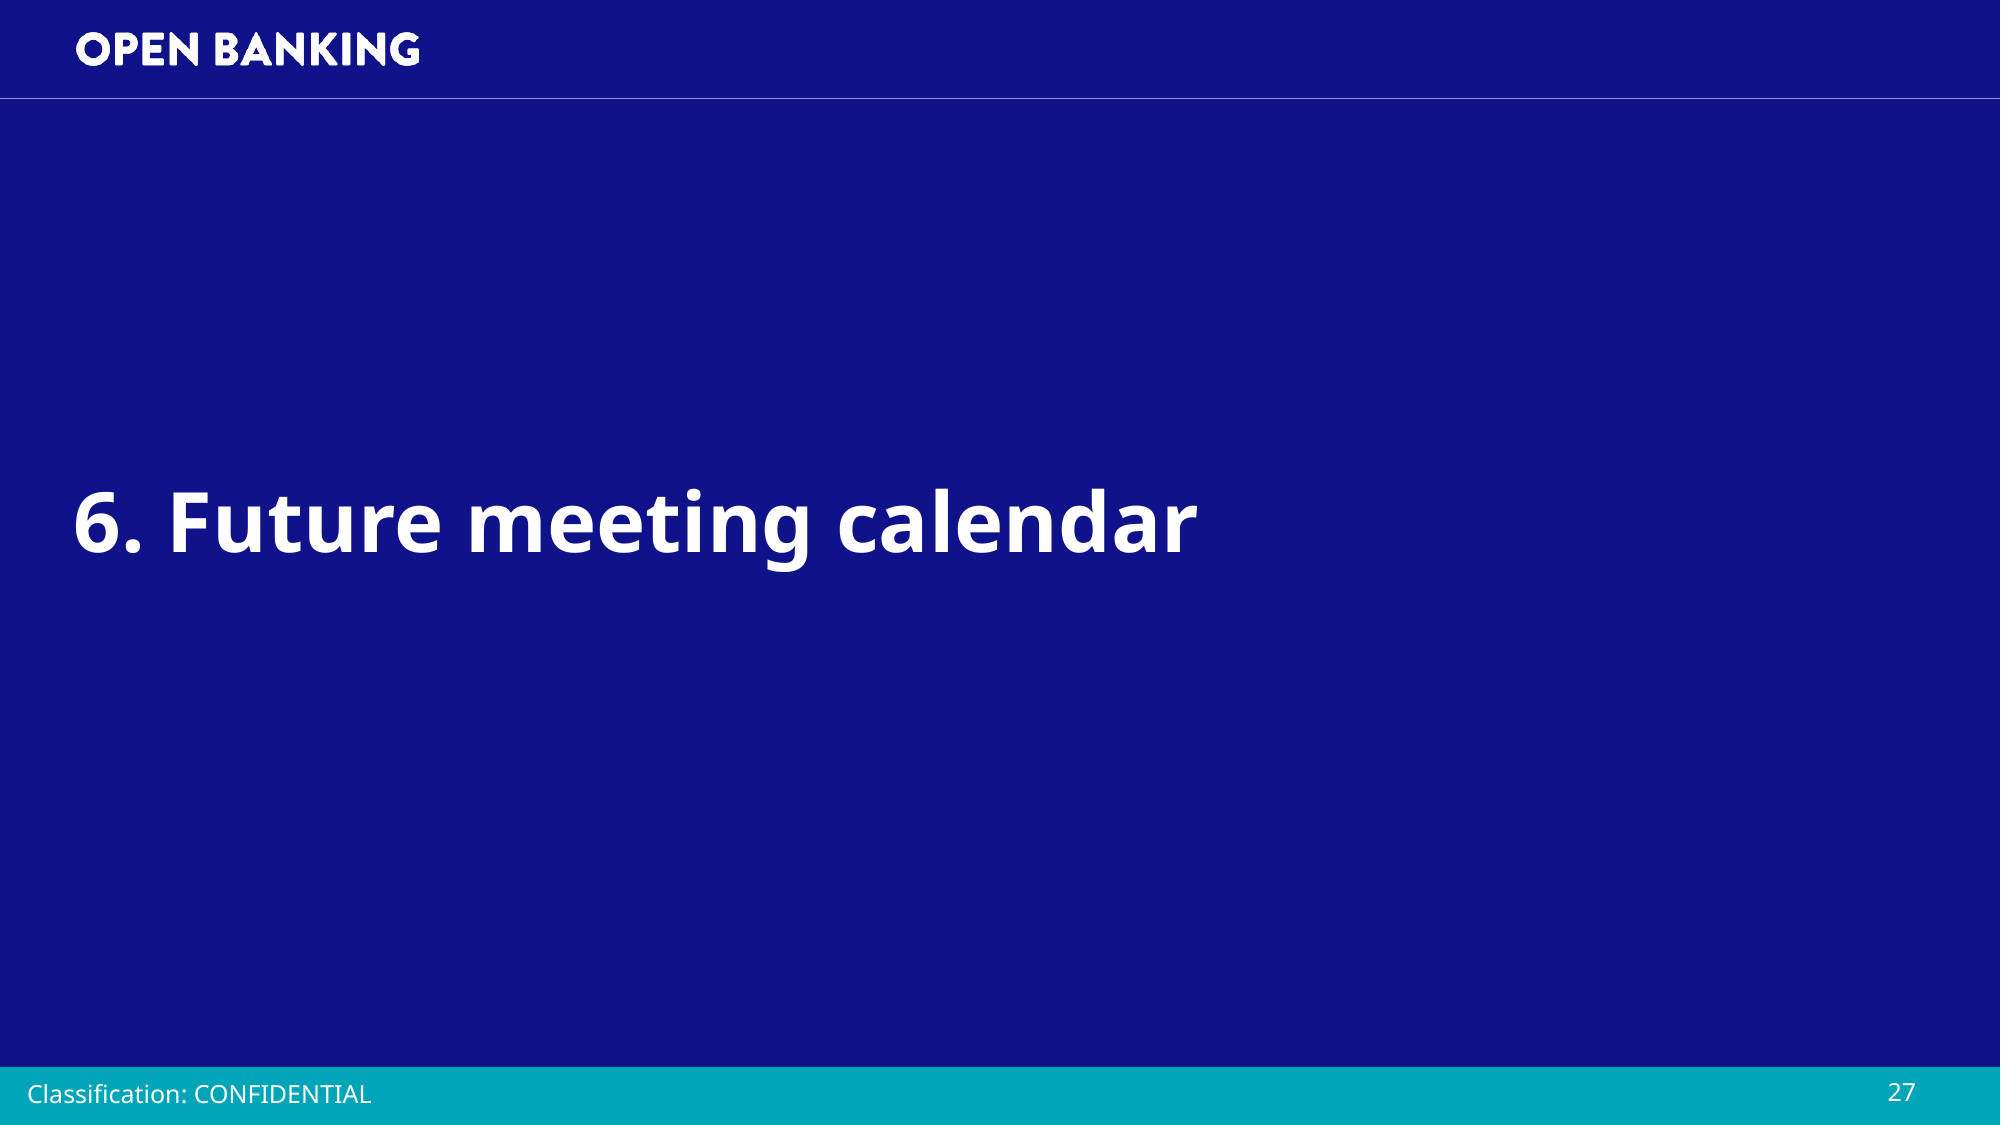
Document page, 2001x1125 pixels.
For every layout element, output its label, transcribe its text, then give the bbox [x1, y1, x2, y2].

text_box Classification: CONFIDENTIAL [1, 1063, 399, 1124]
text_box 27 [1412, 1063, 1931, 1124]
picture [43, 0, 452, 99]
title 6. Future meeting calendar [59, 105, 1750, 576]
